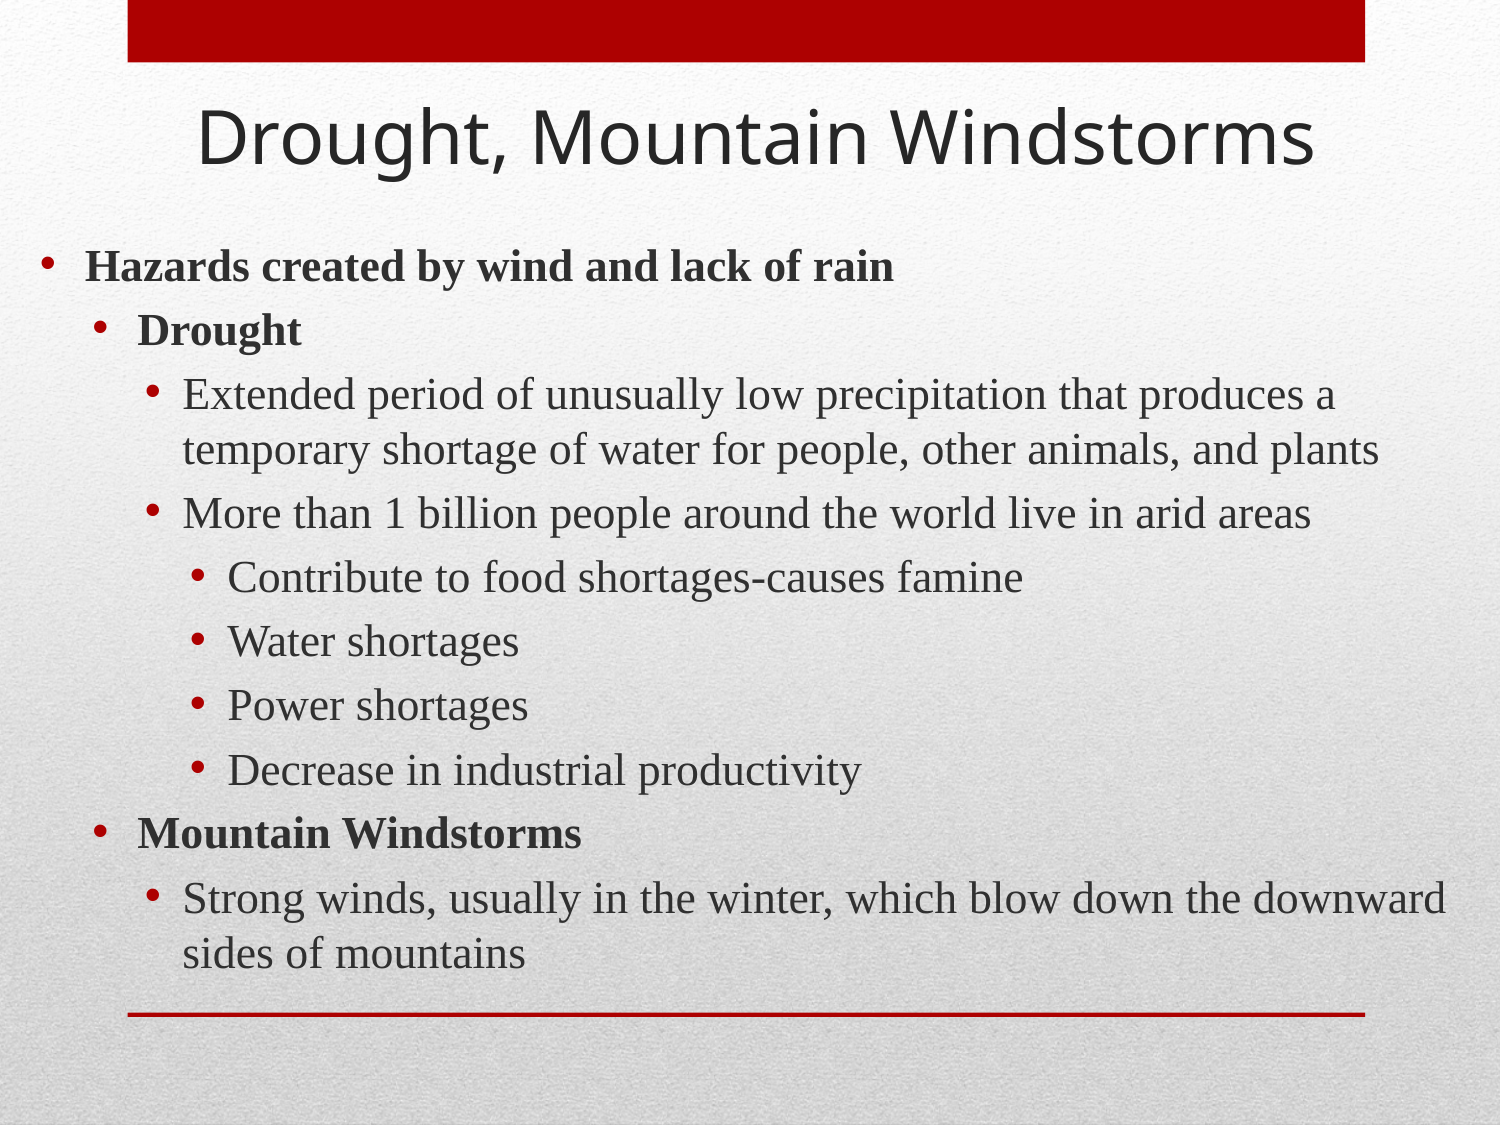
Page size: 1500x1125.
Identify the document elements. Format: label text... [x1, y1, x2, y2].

list Hazards created by wind and lack of rain Drought Extended period of unusually low precipitation that produces a temporary shortage of water for people, other animals, and plants More than 1 billion people around the world live in arid areas Contribute to food shortages-causes famine Water shortages Power shortages Decrease in industrial productivity Mountain Windstorms Strong winds, usually in the winter, which blow down the downward sides of mountains [24, 200, 1488, 1013]
title Drought, Mountain Windstorms [12, 62, 1500, 188]
